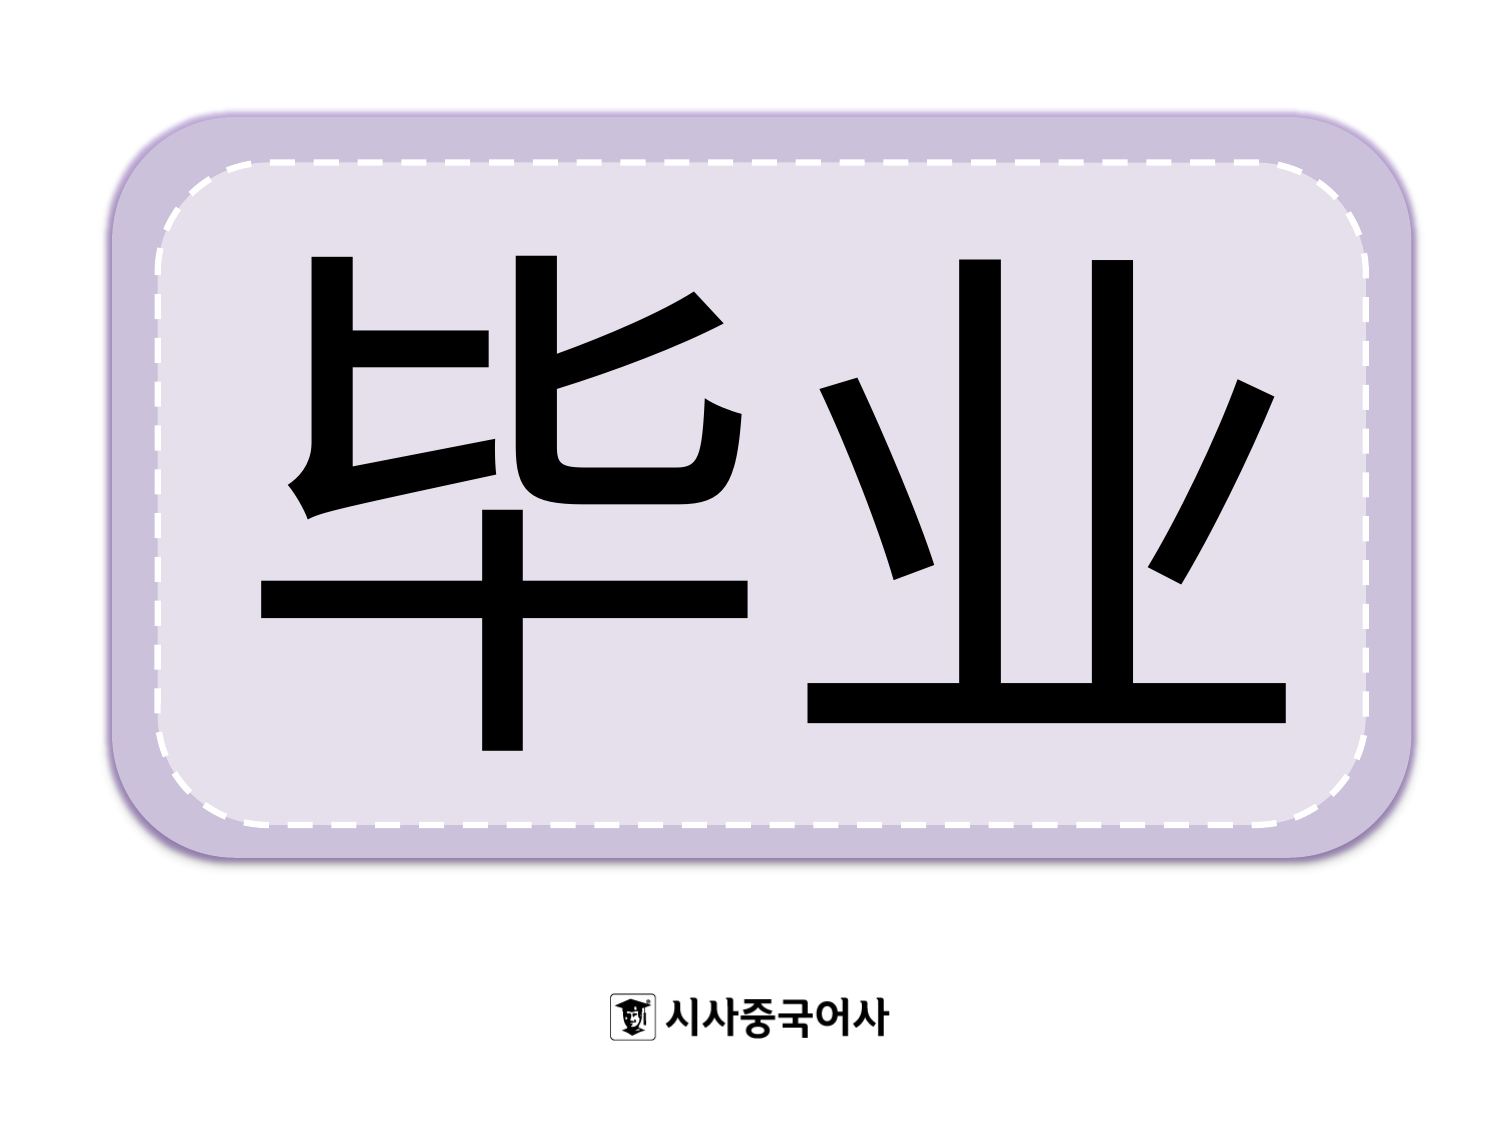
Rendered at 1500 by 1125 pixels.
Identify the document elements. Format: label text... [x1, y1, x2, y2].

picture [602, 987, 898, 1047]
text_box 毕业 [171, 160, 1380, 824]
